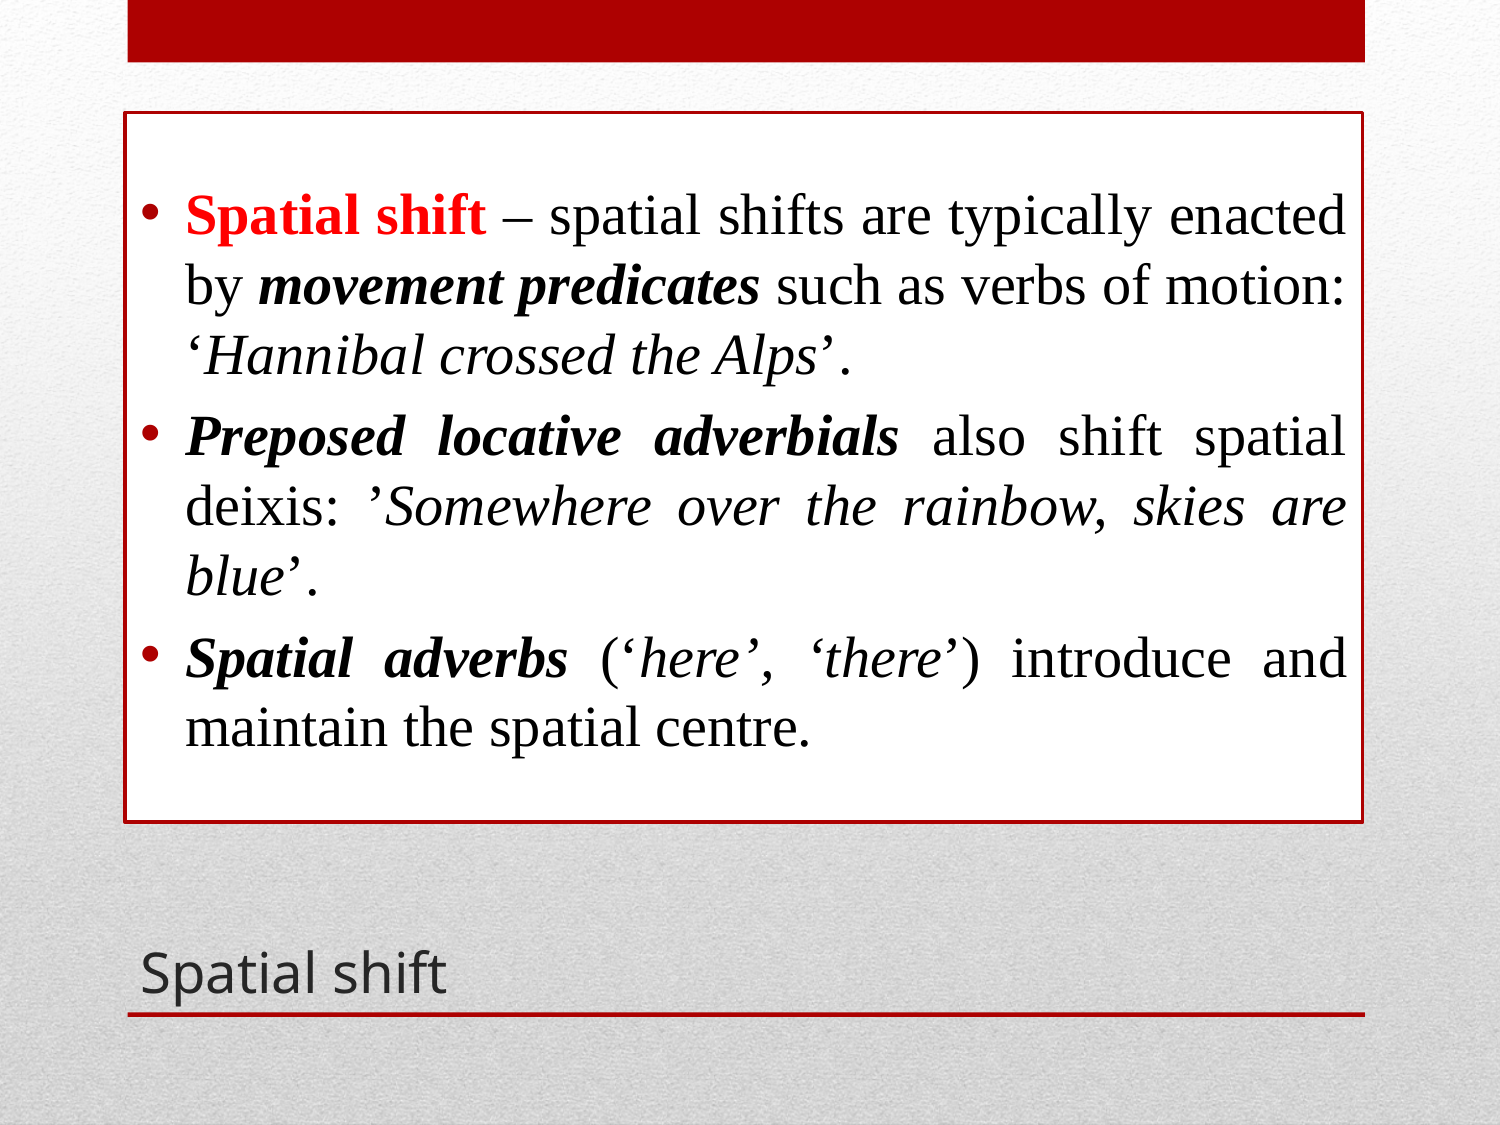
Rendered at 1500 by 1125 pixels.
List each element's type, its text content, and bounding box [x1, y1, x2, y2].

title Spatial shift [125, 928, 668, 1013]
list Spatial shift – spatial shifts are typically enacted by movement predicates such as verbs of motion: ‘Hannibal crossed the Alps’. Preposed locative adverbials also shift spatial deixis: ’Somewhere over the rainbow, skies are blue’. Spatial adverbs (‘here’, ‘there’) introduce and maintain the spatial centre. [123, 111, 1364, 824]
